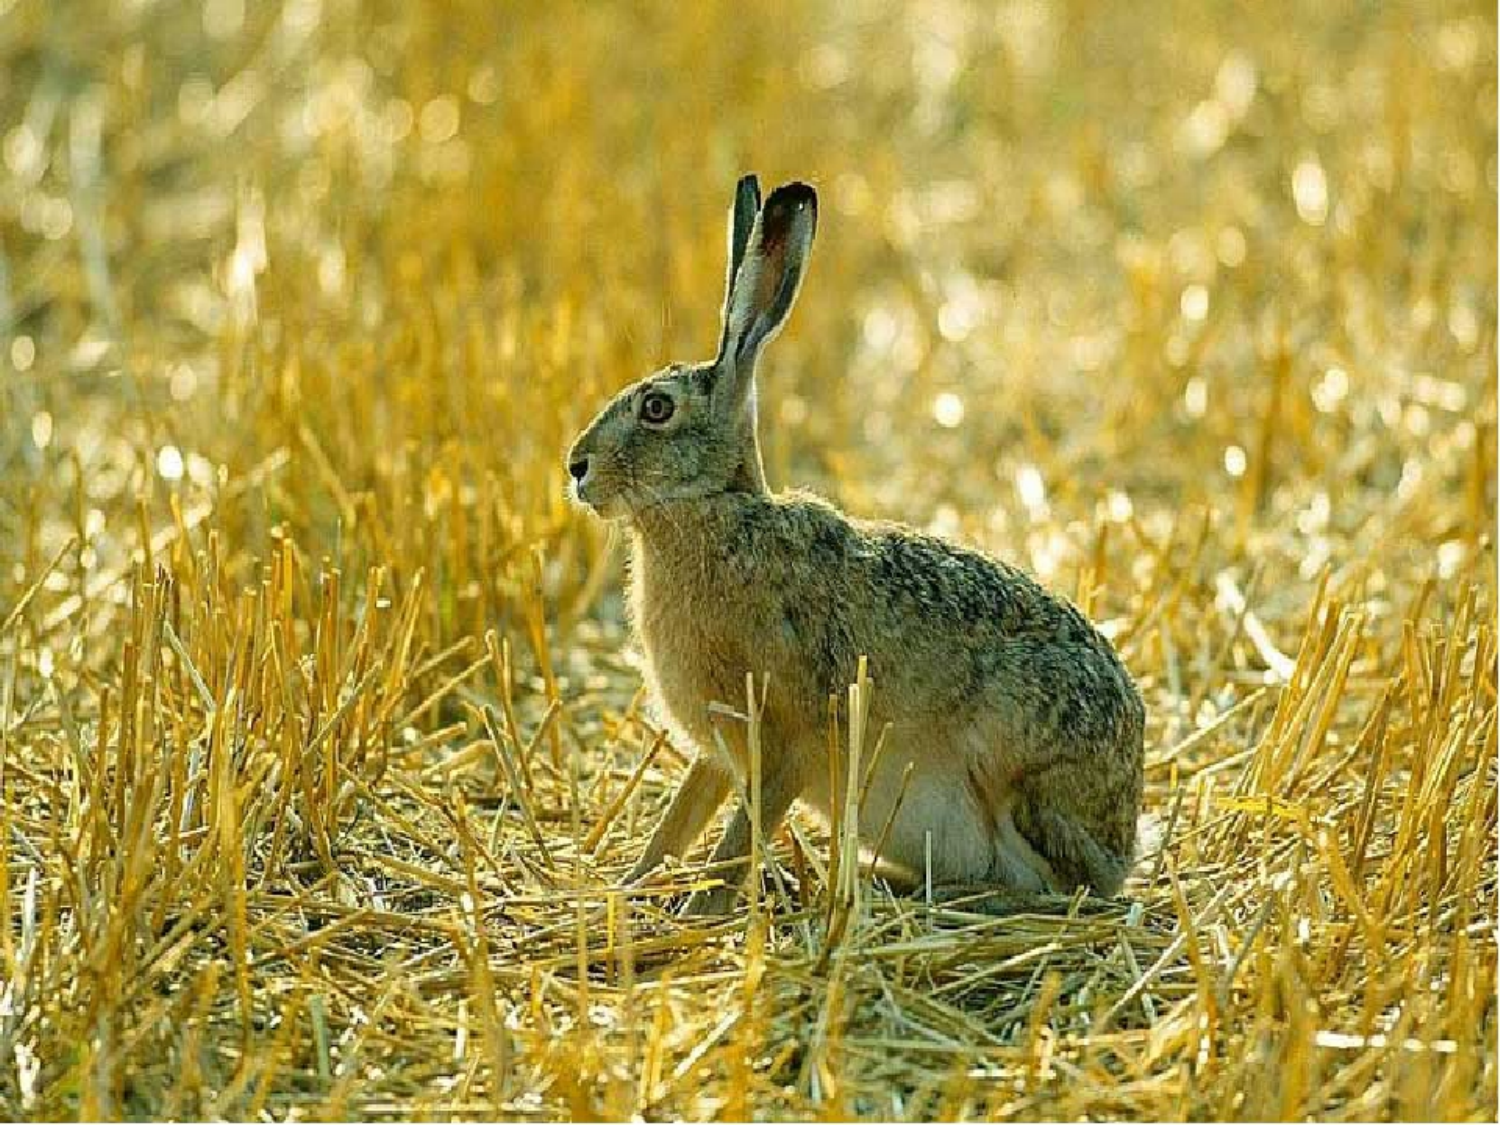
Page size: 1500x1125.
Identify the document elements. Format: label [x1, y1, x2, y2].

list [0, 0, 1500, 1125]
